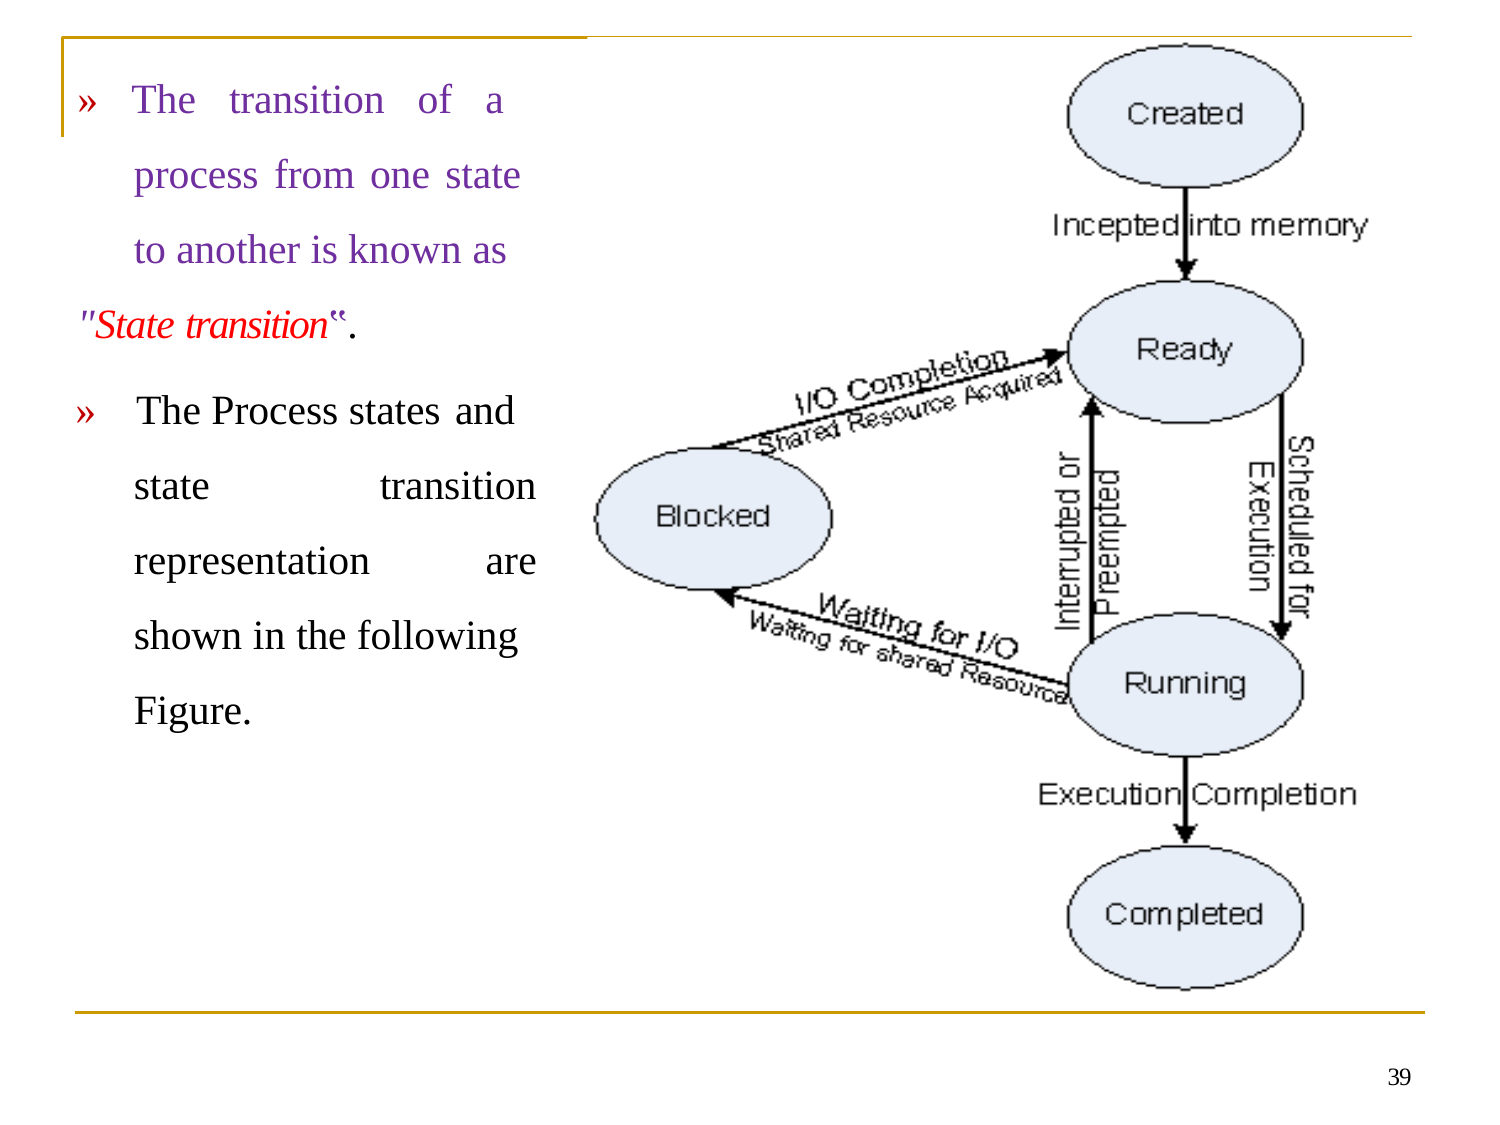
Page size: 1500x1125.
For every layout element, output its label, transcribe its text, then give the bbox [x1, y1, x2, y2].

text_box transition are [376, 430, 538, 583]
text_box » The transition of a process from one state to another is known as "State transition‟. » The Process states and [75, 45, 538, 433]
slide_number 39 [1381, 1061, 1417, 1125]
text_box state representation [131, 430, 372, 580]
text_box [587, 37, 1450, 1000]
text_box shown in the following Figure. [131, 580, 537, 733]
